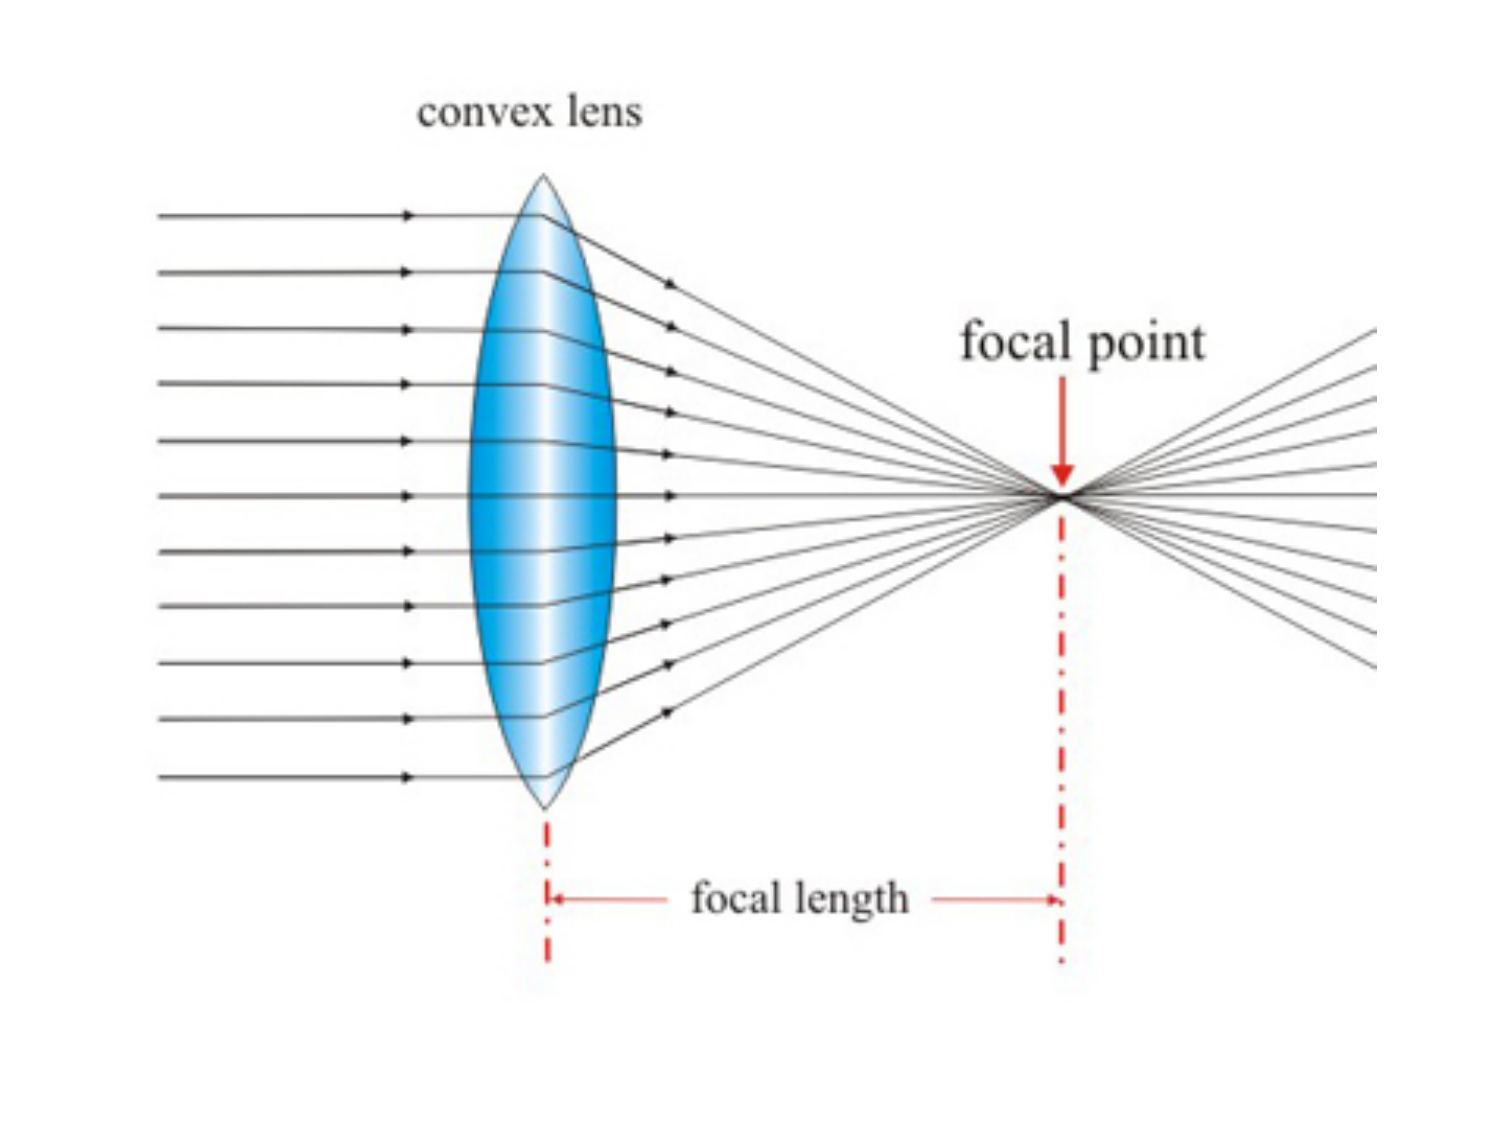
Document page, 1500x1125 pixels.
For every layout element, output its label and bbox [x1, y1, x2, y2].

list [74, 74, 1426, 1006]
